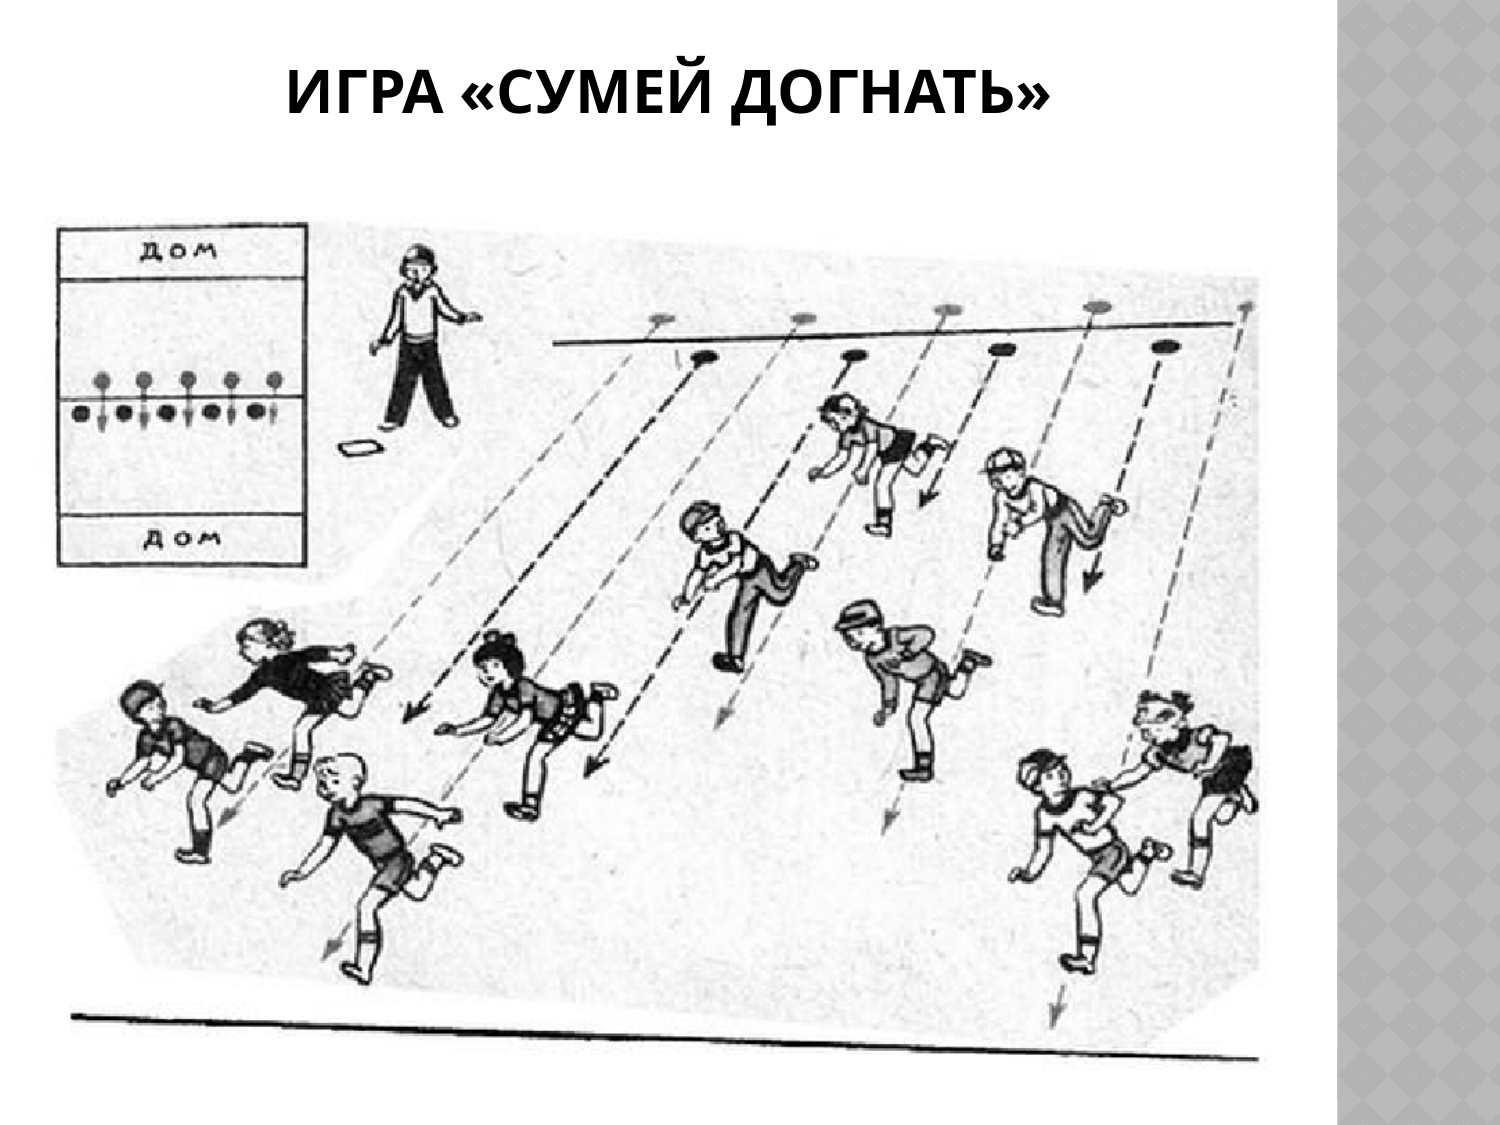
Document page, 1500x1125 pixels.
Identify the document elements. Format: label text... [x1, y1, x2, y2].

title Игра «Сумей Догнать» [75, 52, 1263, 126]
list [0, 172, 1330, 1125]
